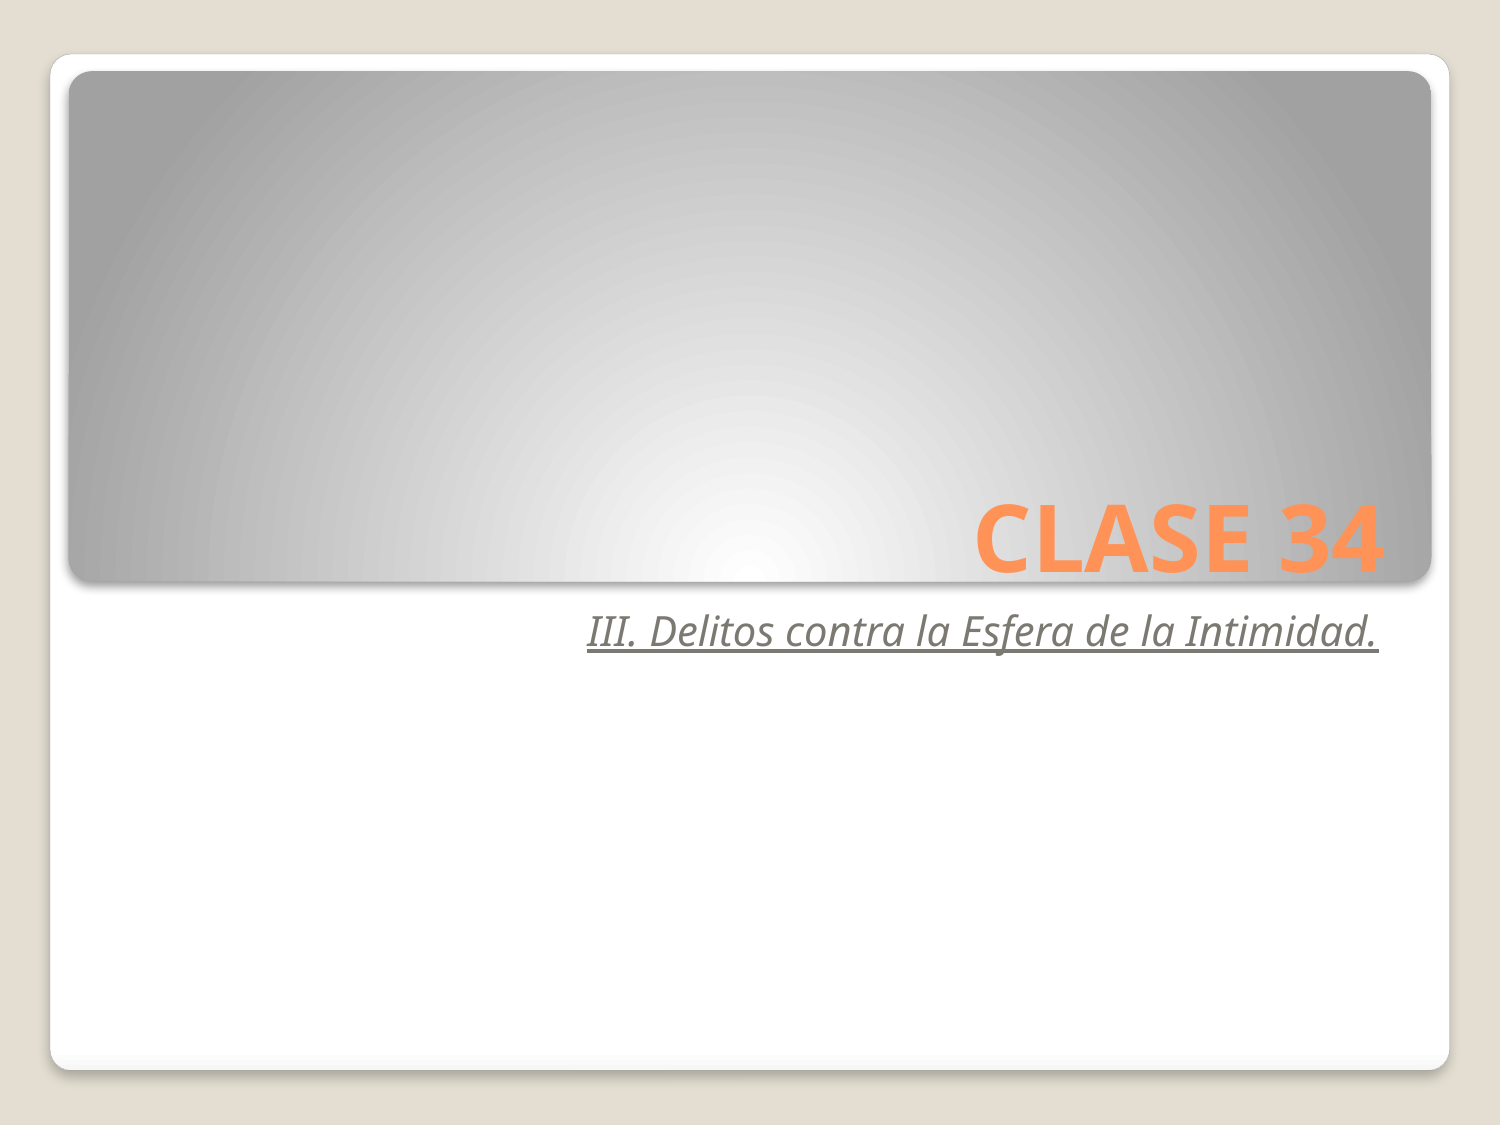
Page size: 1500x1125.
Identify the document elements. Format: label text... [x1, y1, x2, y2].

title CLASE 34 [118, 298, 1394, 599]
subtitle III. Delitos contra la Esfera de la Intimidad. [118, 604, 1394, 755]
